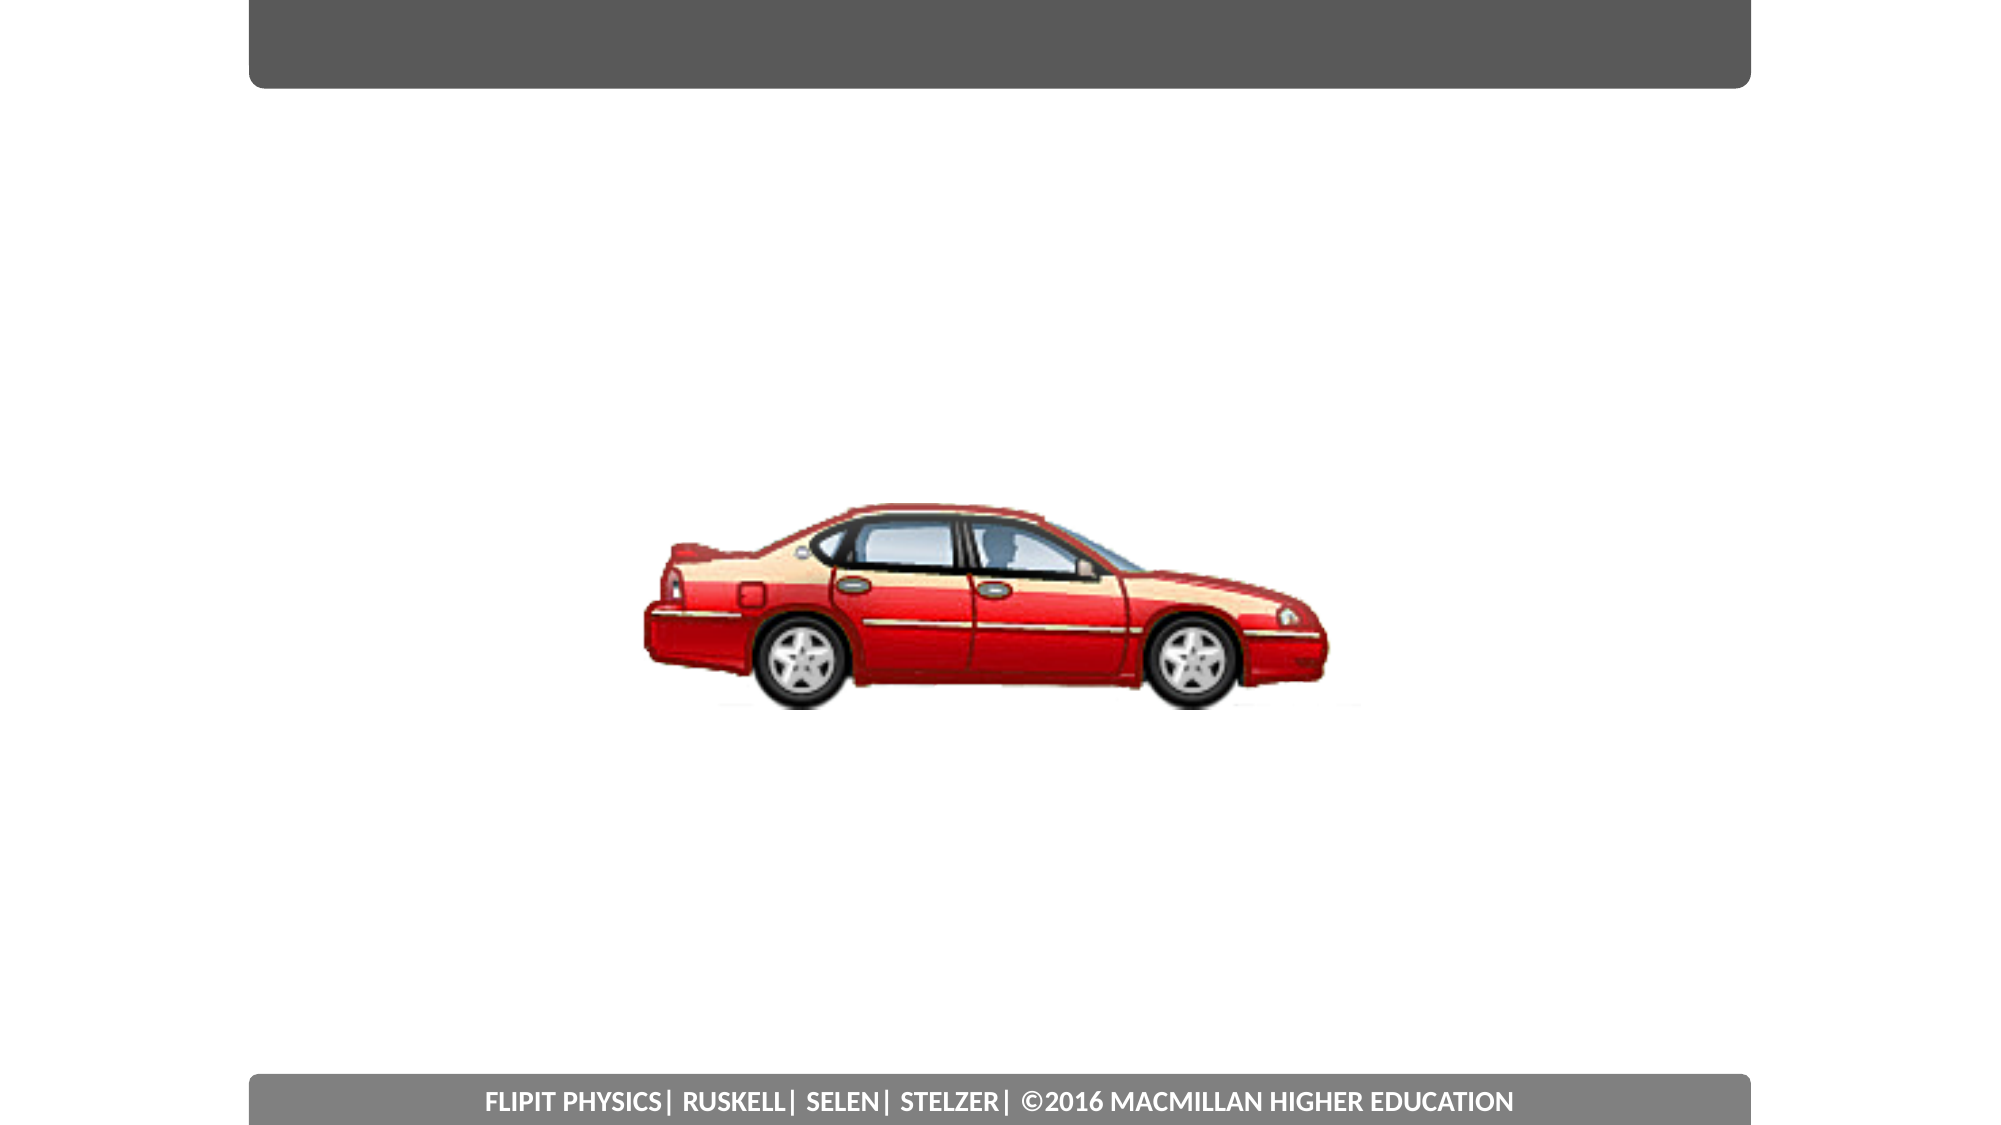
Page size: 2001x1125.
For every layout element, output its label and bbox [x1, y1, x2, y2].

text_box [248, 0, 1752, 89]
picture [639, 503, 1361, 710]
text_box [249, 1074, 1750, 1125]
